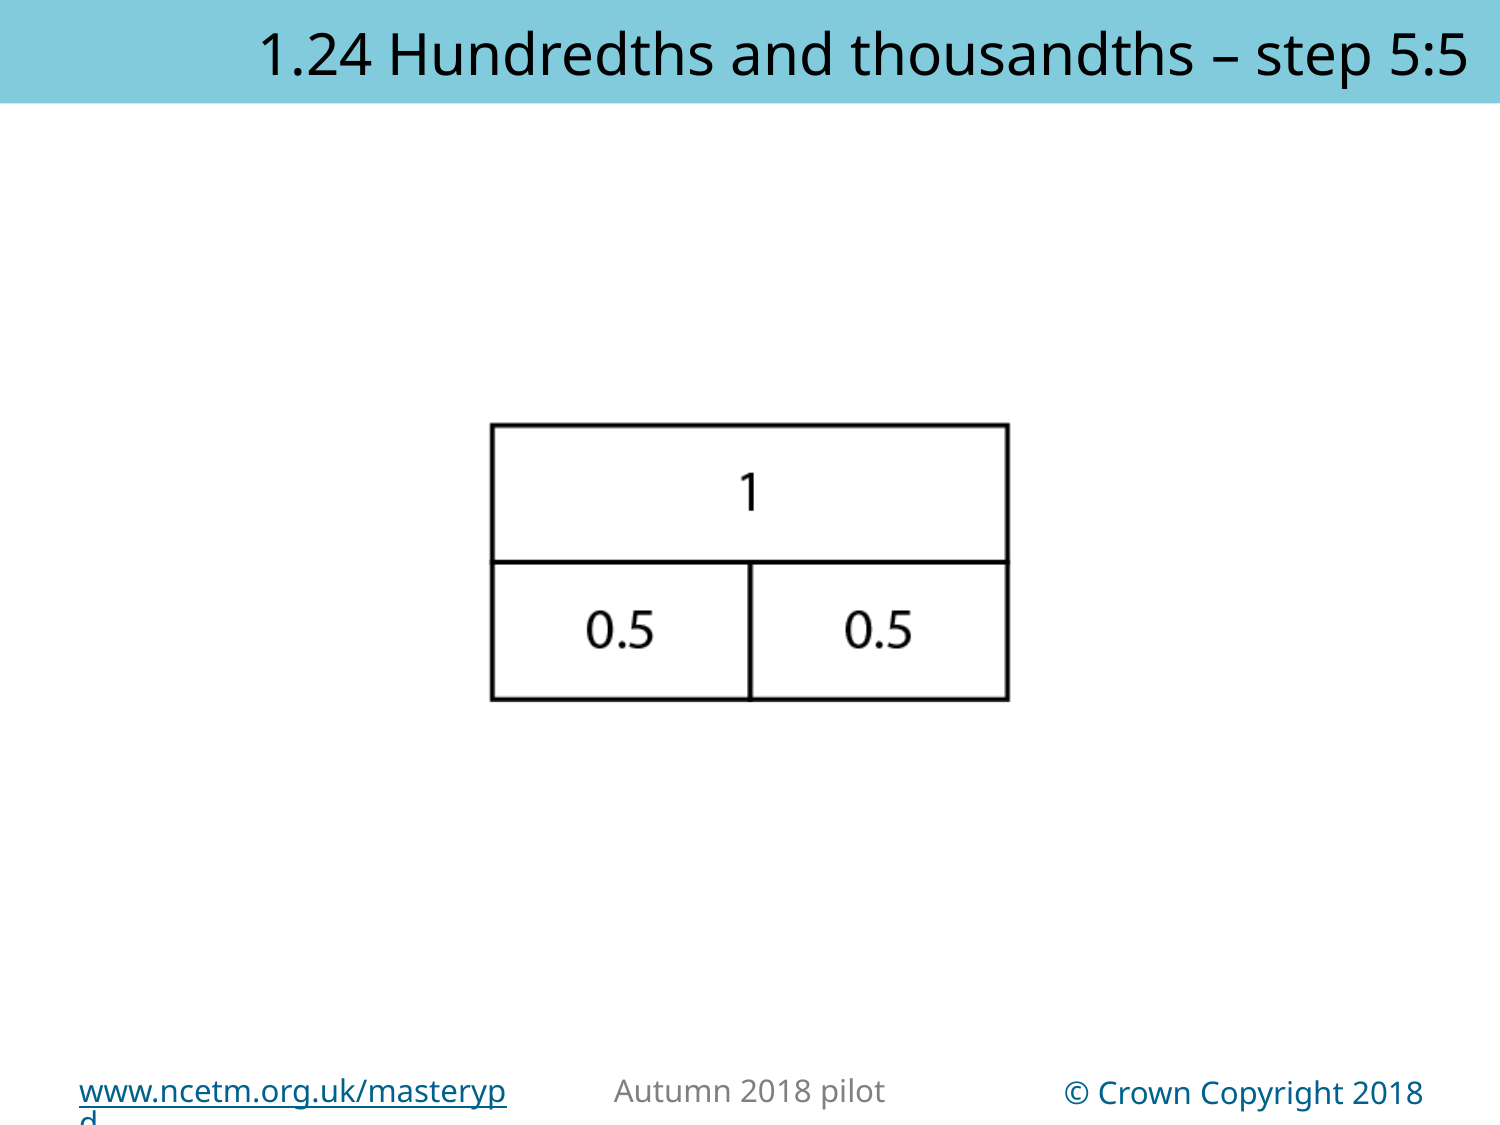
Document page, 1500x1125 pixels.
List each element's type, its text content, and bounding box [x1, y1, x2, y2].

list 1.24 Hundredths and thousandths – step 5:5 [0, 0, 1500, 104]
picture [462, 385, 1038, 740]
